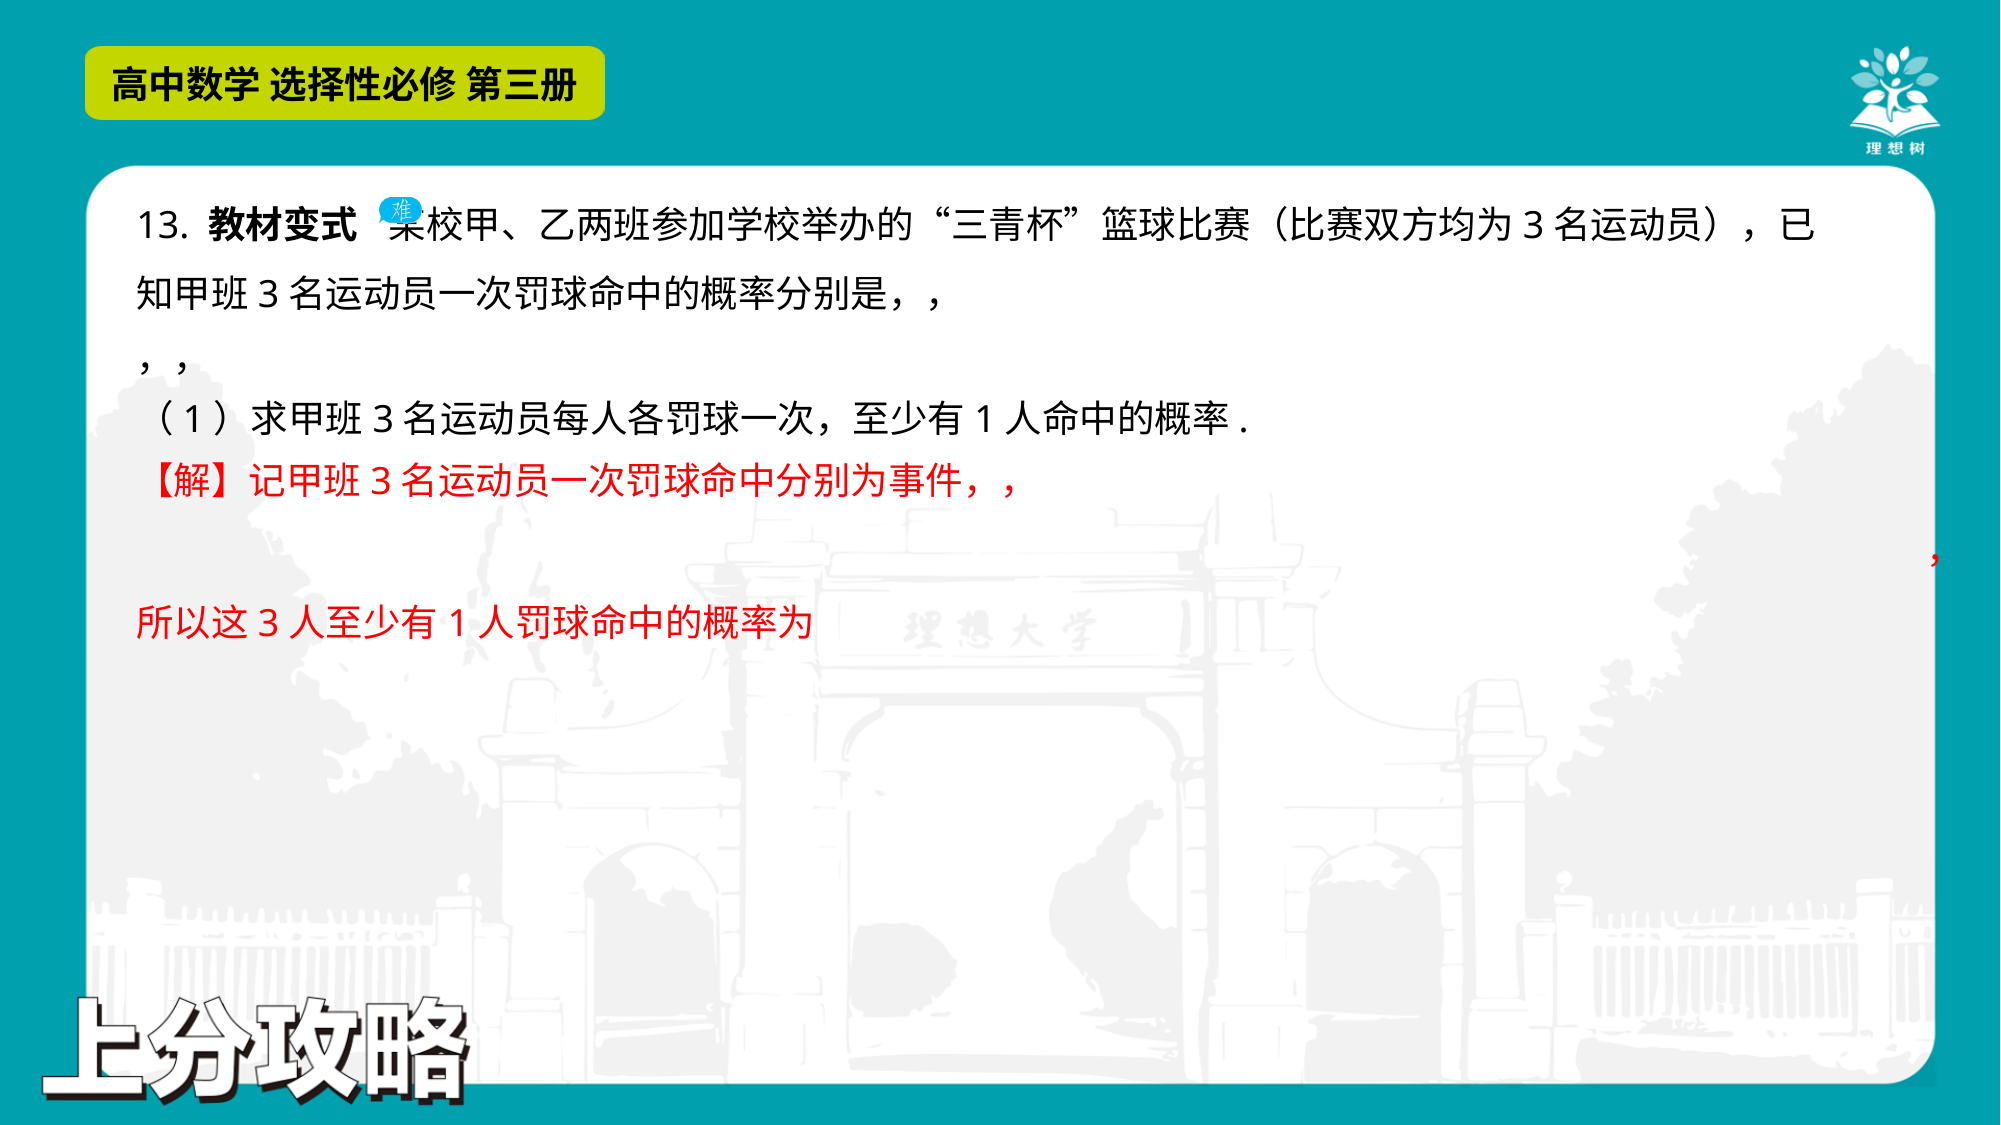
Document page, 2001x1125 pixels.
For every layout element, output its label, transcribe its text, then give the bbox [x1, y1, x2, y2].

text_box （1）求甲班3名运动员每人各罚球一次，至少有1人命中的概率. [136, 373, 1865, 433]
picture [0, 0, 2000, 1125]
